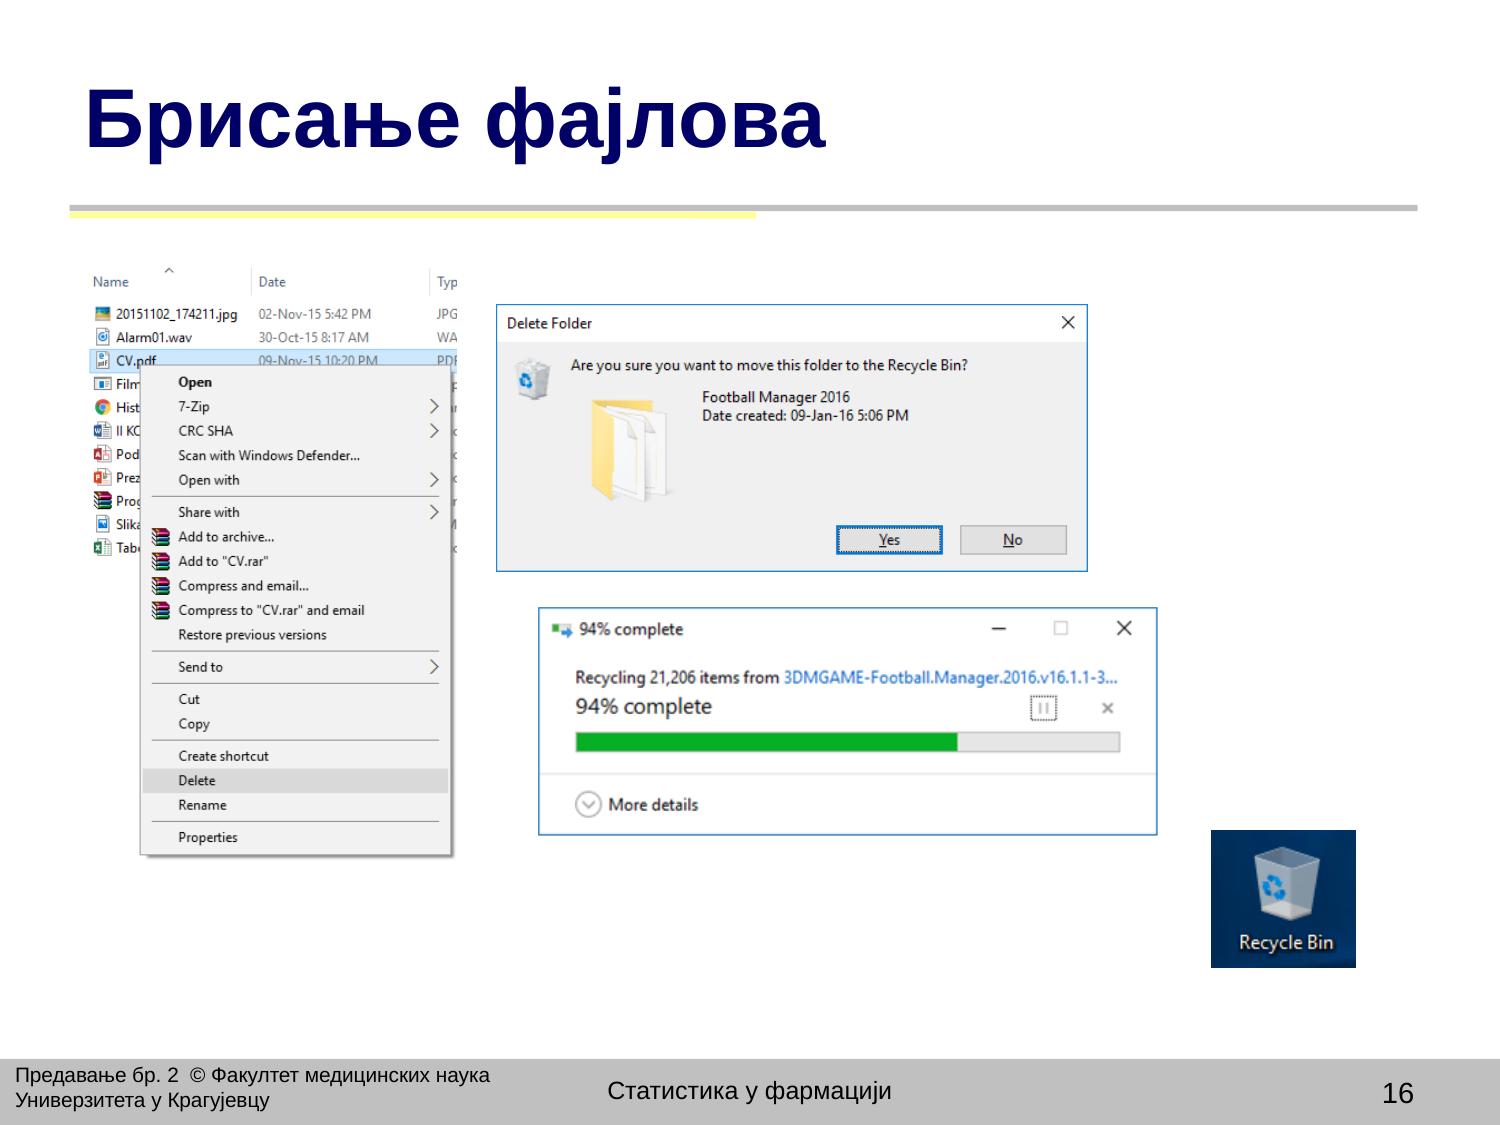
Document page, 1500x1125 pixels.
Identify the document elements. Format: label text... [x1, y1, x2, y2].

picture [535, 604, 1159, 837]
slide_number Предавање бр. 2 © Факултет медицинских наука Универзитета у Крагујевцу [0, 1053, 602, 1108]
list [1211, 829, 1356, 968]
picture [75, 260, 458, 861]
title Брисање фајлова [69, 19, 1426, 208]
footer Статистика у фармацији [512, 1066, 988, 1125]
picture [496, 304, 1088, 573]
slide_number 16 [1079, 1066, 1430, 1125]
